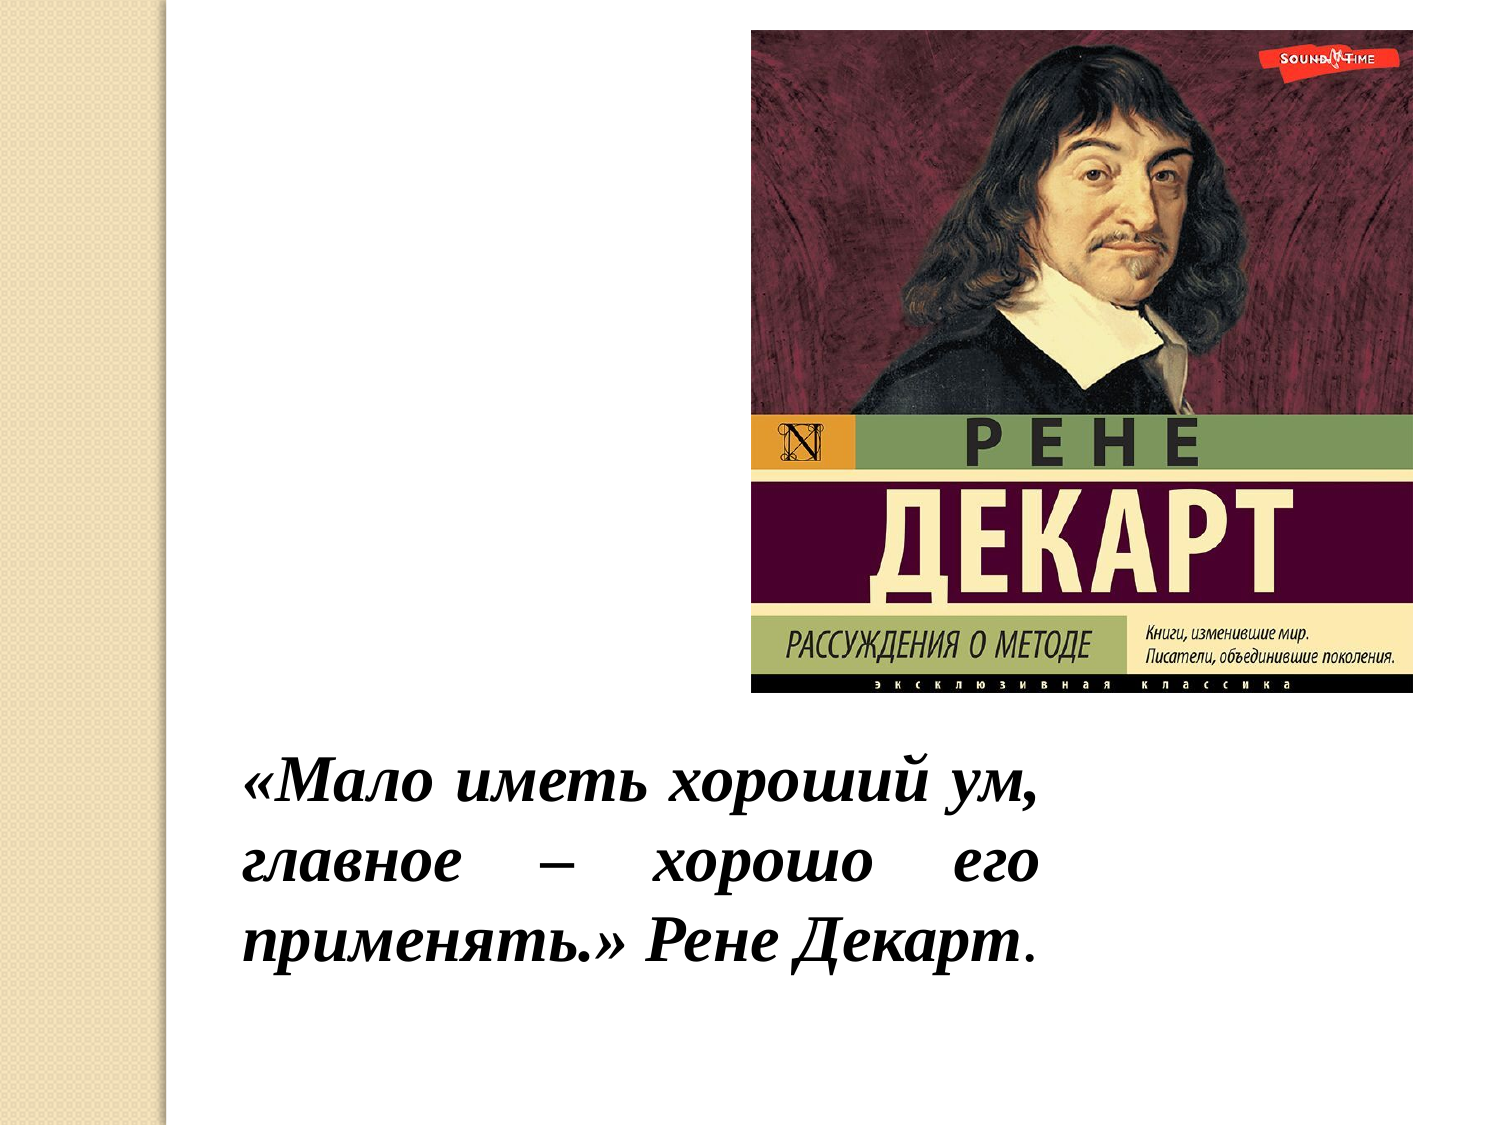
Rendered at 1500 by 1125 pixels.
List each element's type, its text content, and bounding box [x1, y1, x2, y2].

text_box «Мало иметь хороший ум, главное – хорошо его применять.» Рене Декарт. [182, 727, 1058, 1063]
picture [751, 30, 1414, 693]
